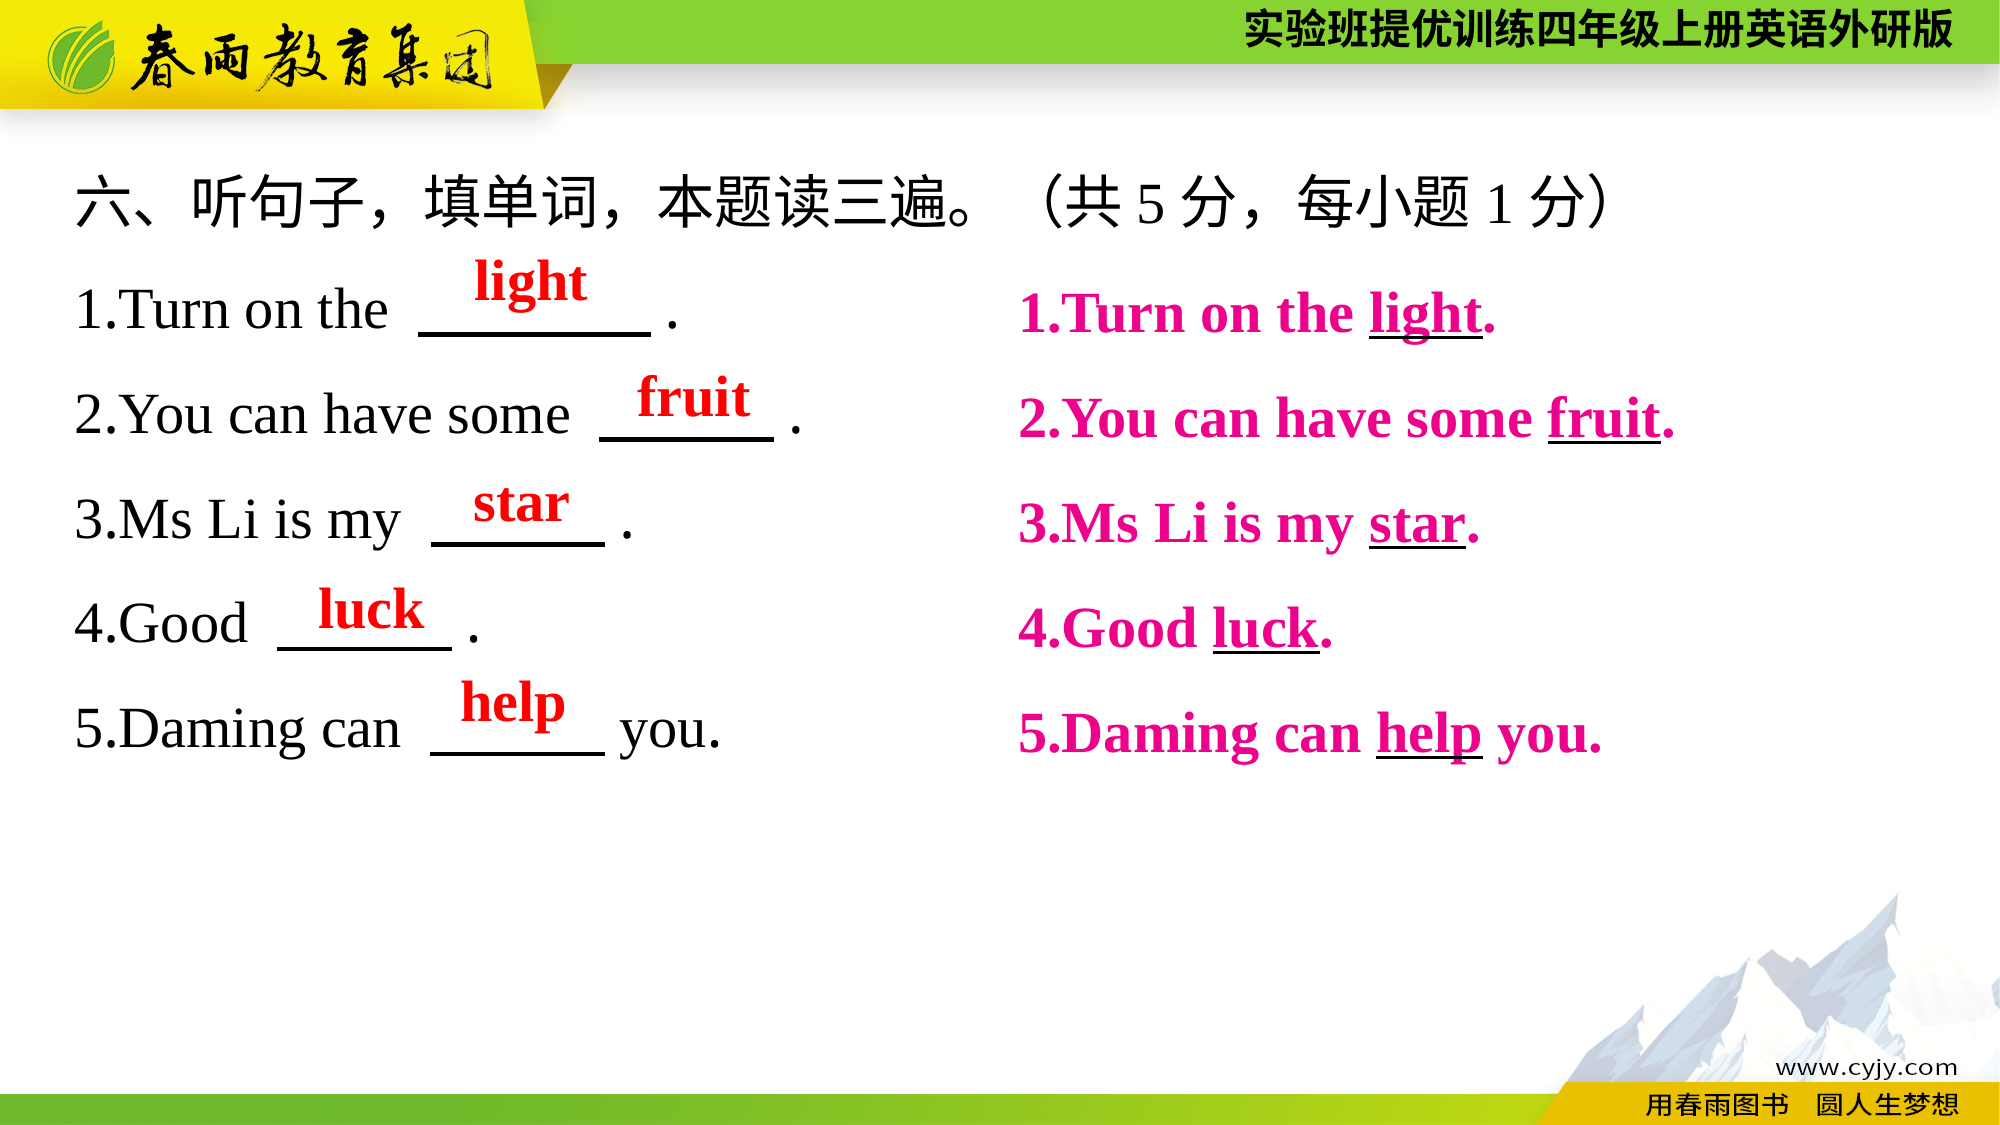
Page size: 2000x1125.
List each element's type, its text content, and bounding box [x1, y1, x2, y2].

text_box light [445, 234, 604, 320]
text_box fruit [622, 351, 766, 436]
picture [0, 0, 2000, 1125]
list 六、听句子，填单词，本题读三遍。（共5分，每小题1分） 1.Turn on the . 2.You can have some . 3.Ms Li is my . 4.Good . 5.Daming can you. [59, 122, 1944, 774]
text_box star [458, 455, 586, 541]
text_box 1.Turn on the light. 2.You can have some fruit. 3.Ms Li is my star. 4.Good luck. 5.Daming can help you. [1003, 231, 1755, 772]
text_box luck [303, 562, 441, 648]
text_box help [445, 655, 583, 741]
